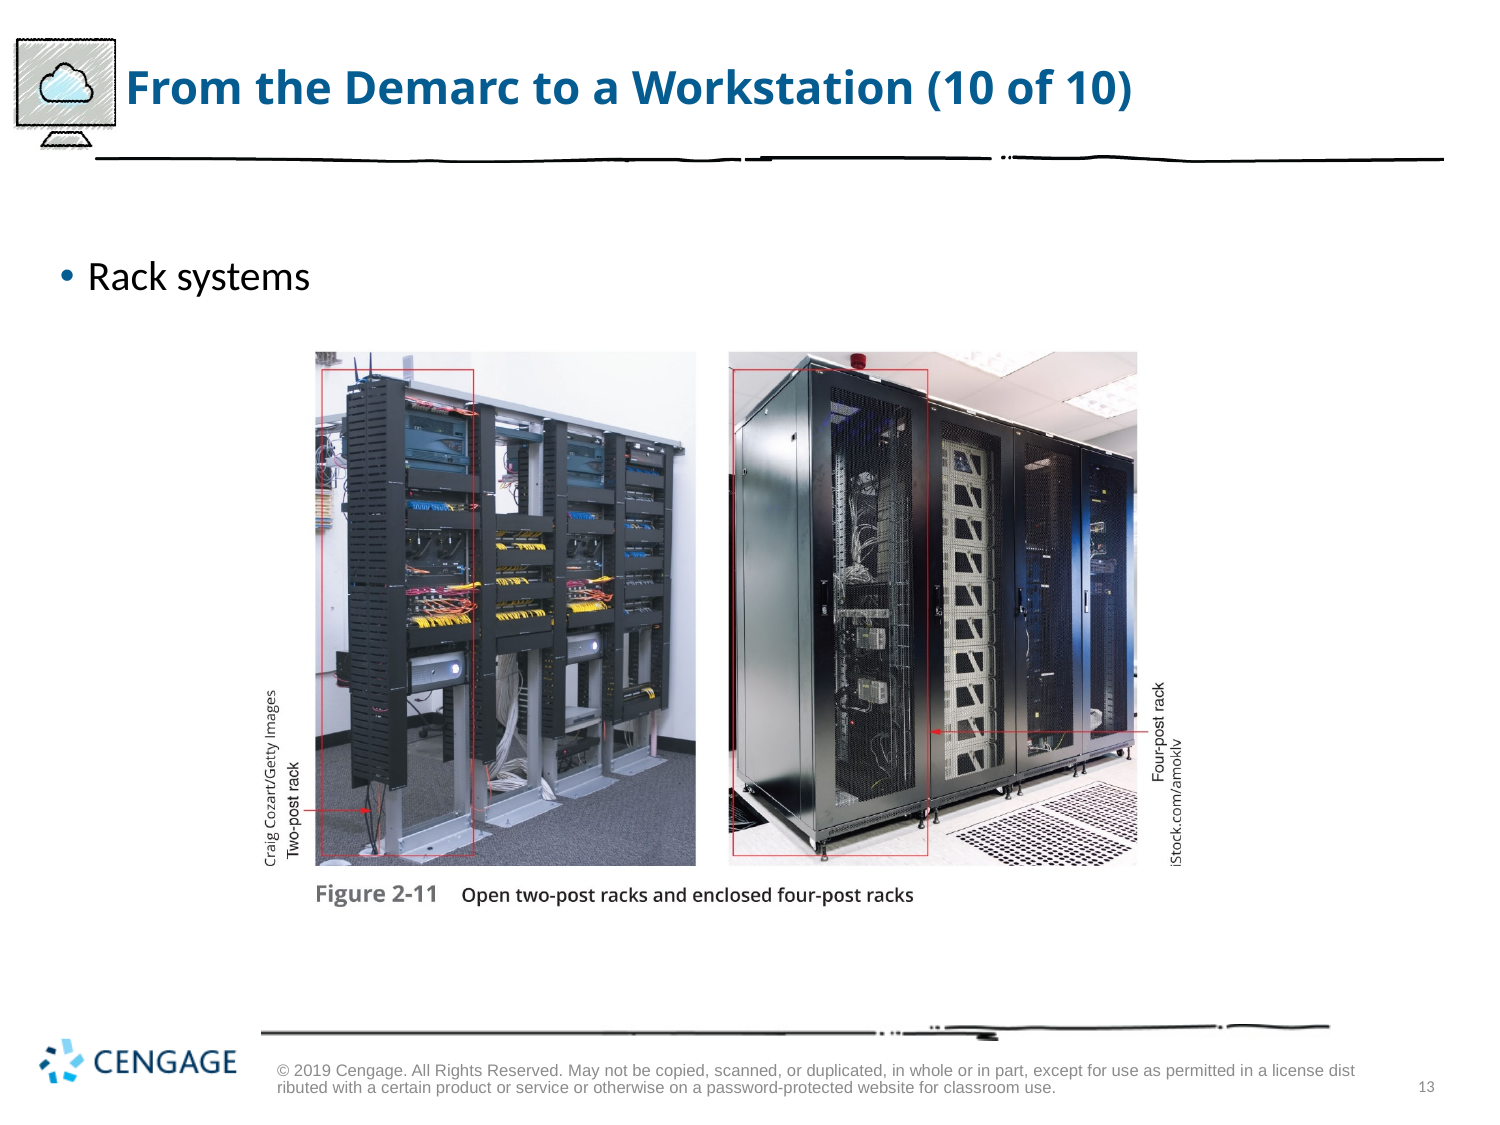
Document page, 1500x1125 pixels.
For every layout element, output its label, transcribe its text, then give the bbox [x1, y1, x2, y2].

title From the Demarc to a Workstation (10 of 10) [125, 66, 1442, 116]
picture [261, 1024, 1331, 1041]
picture [95, 155, 1444, 163]
picture [19, 1025, 249, 1096]
picture [13, 36, 117, 151]
list Rack systems [59, 252, 338, 301]
footer © 2019 Cengage. All Rights Reserved. May not be copied, scanned, or duplicated, in whole or in part, except for use as permitted in a license distributed with a certain product or service or otherwise on a password-protected website for classroom use. [262, 1050, 1375, 1091]
picture [261, 349, 1183, 910]
